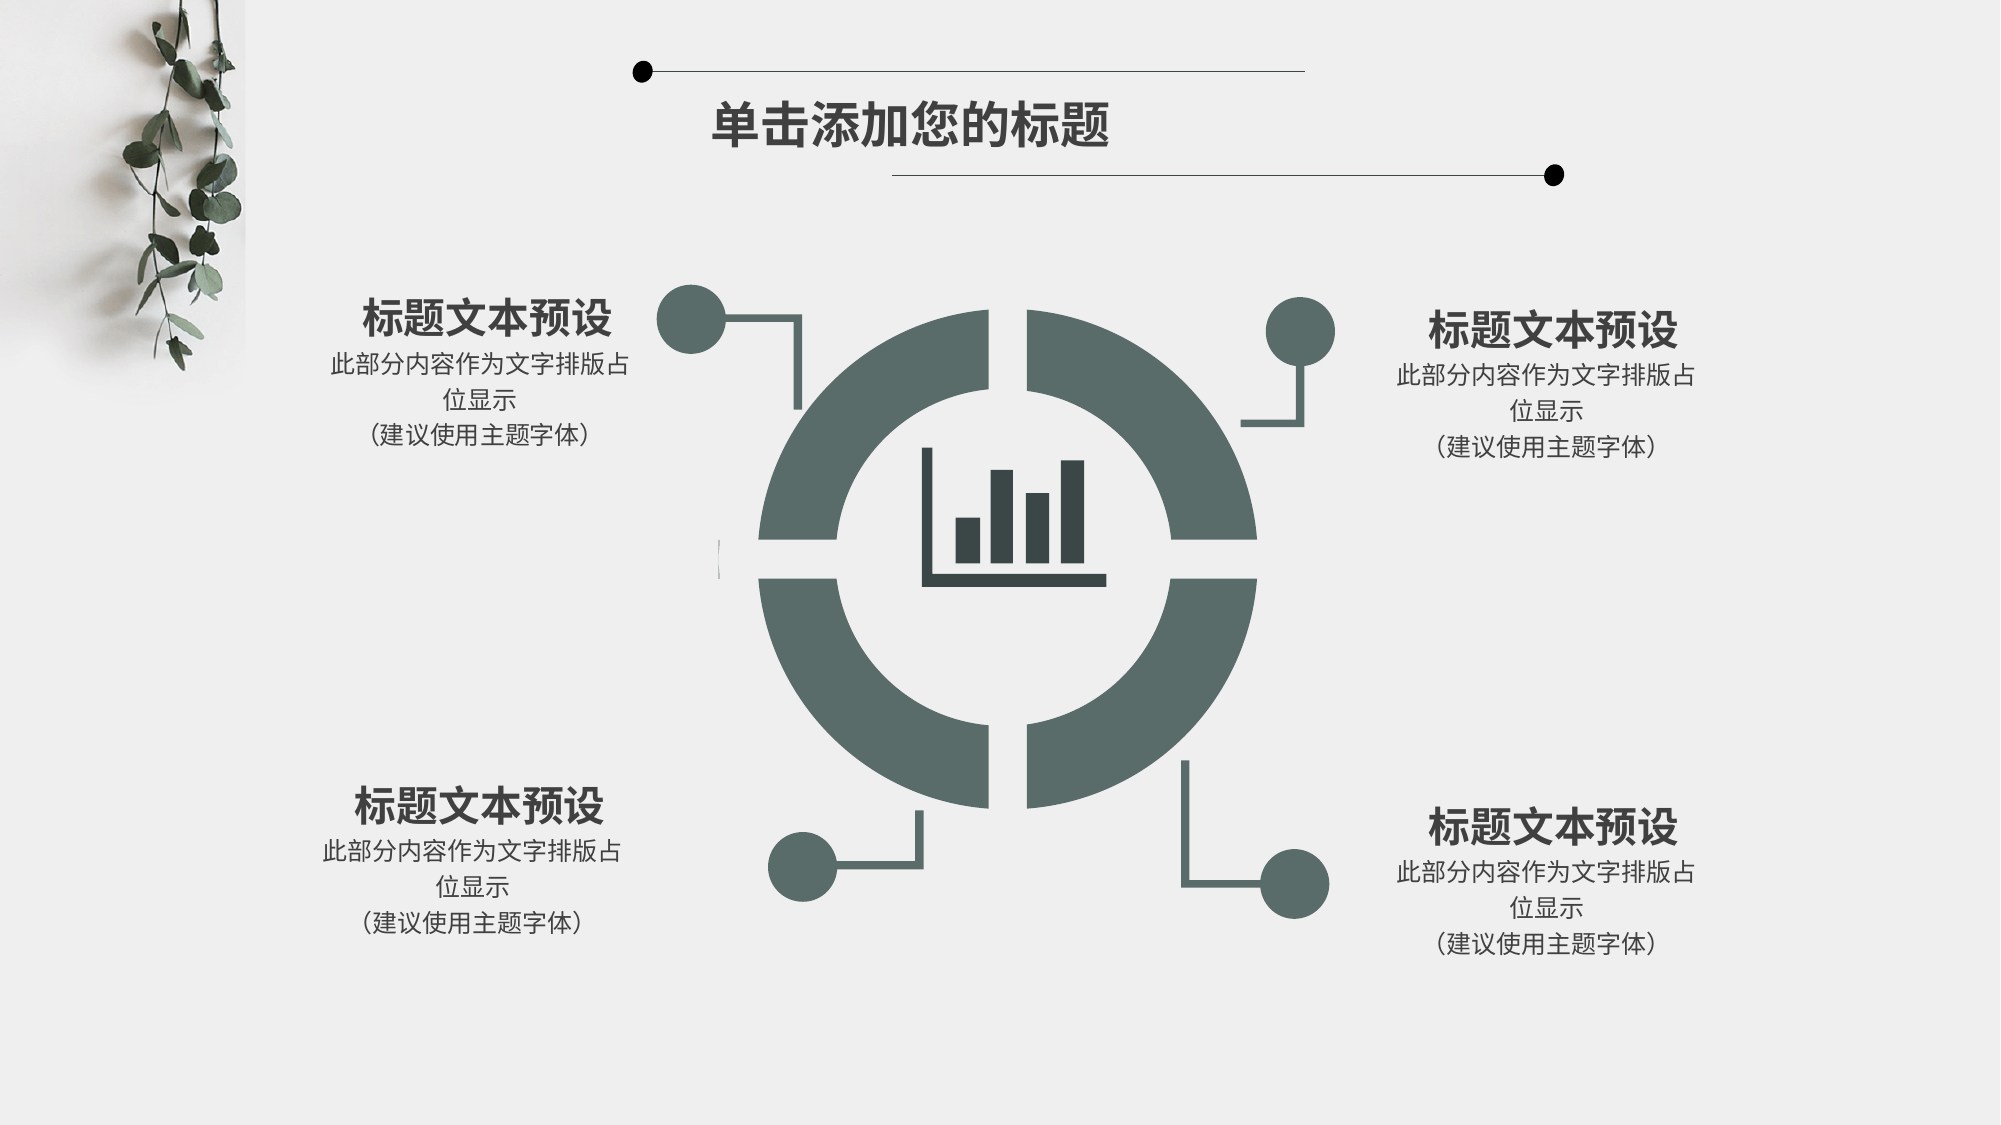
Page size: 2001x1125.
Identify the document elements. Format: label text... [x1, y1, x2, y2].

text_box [317, 760, 643, 878]
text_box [1391, 781, 1717, 899]
picture [0, 0, 246, 422]
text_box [632, 60, 1305, 83]
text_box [656, 284, 1336, 919]
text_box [325, 273, 651, 391]
text_box 单击添加您的标题 [695, 85, 1348, 161]
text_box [891, 164, 1564, 187]
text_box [1391, 284, 1717, 402]
